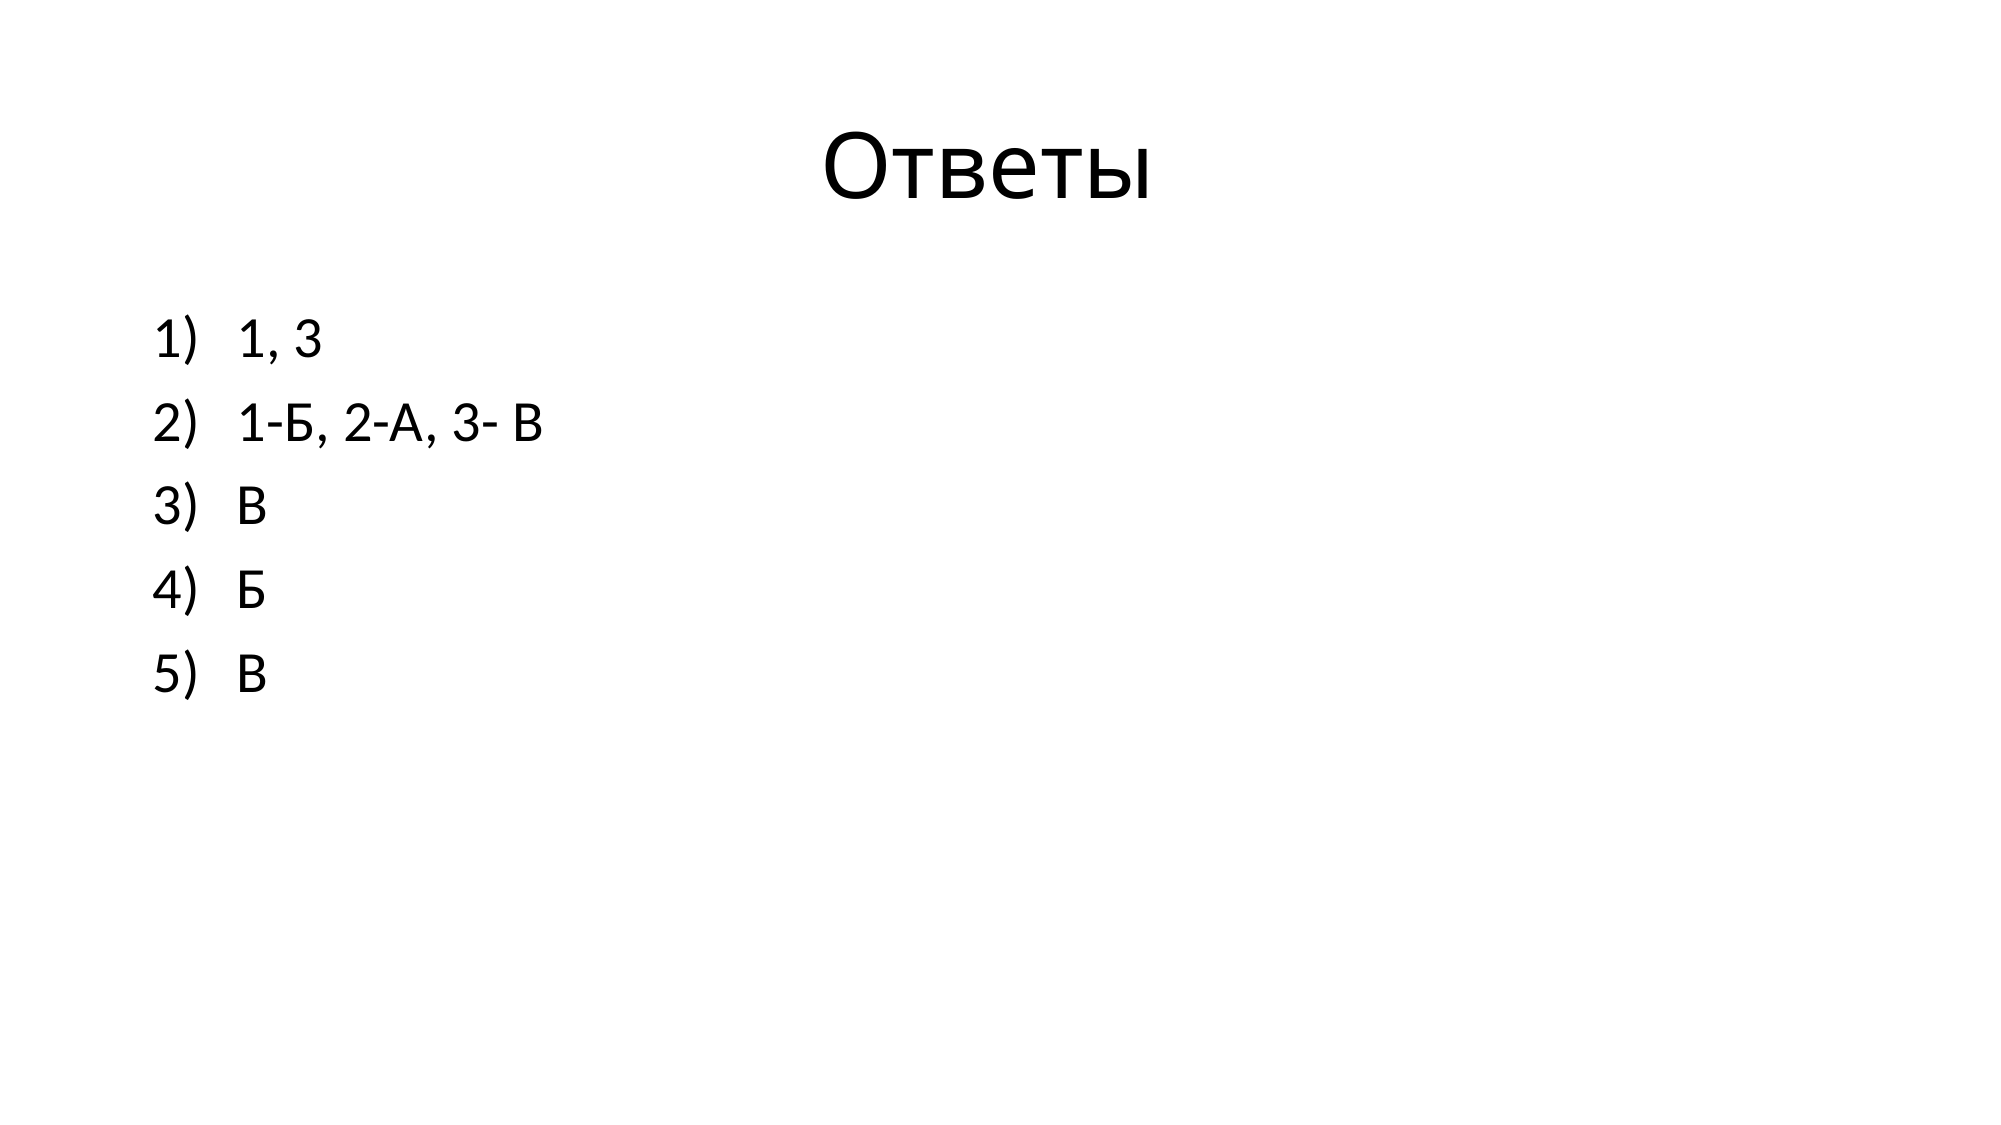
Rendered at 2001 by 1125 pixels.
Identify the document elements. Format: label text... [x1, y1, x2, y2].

title Ответы [137, 59, 1863, 278]
list 1, 3 1-Б, 2-А, 3- В В Б В [137, 299, 1863, 1014]
